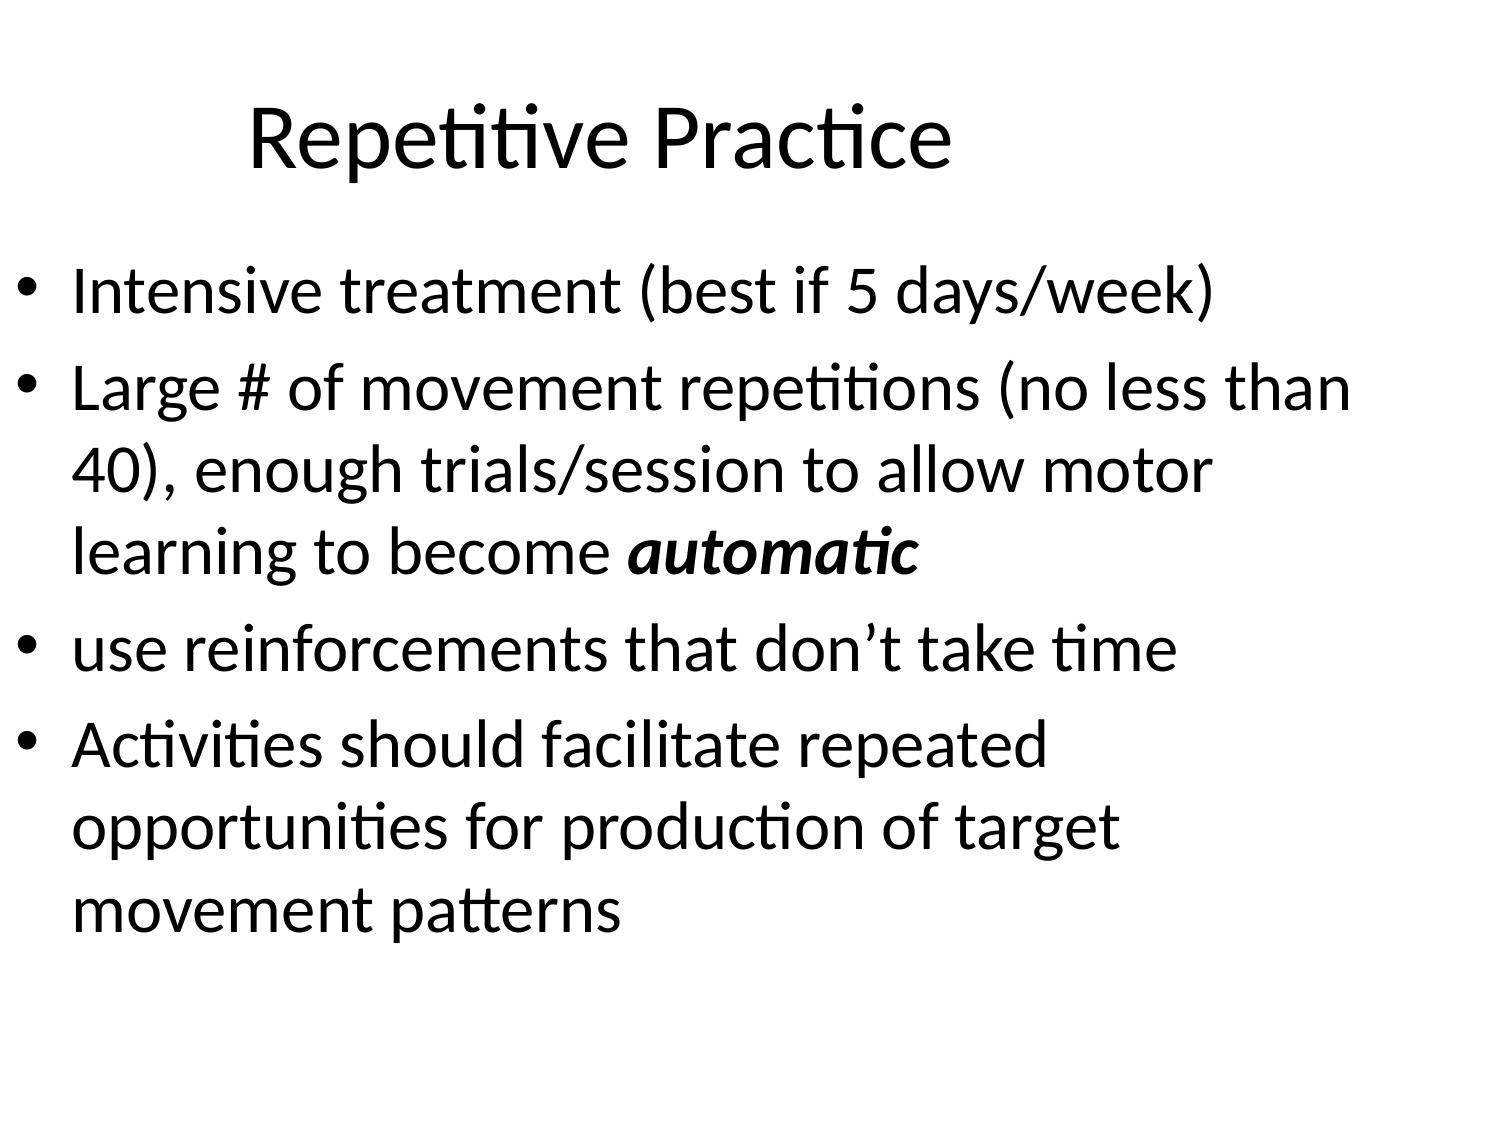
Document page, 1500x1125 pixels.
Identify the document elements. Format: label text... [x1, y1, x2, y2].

title Repetitive Practice [24, 37, 1178, 225]
list Intensive treatment (best if 5 days/week) Large # of movement repetitions (no less than 40), enough trials/session to allow motor learning to become automatic use reinforcements that don’t take time Activities should facilitate repeated opportunities for production of target movement patterns [0, 237, 1450, 1088]
